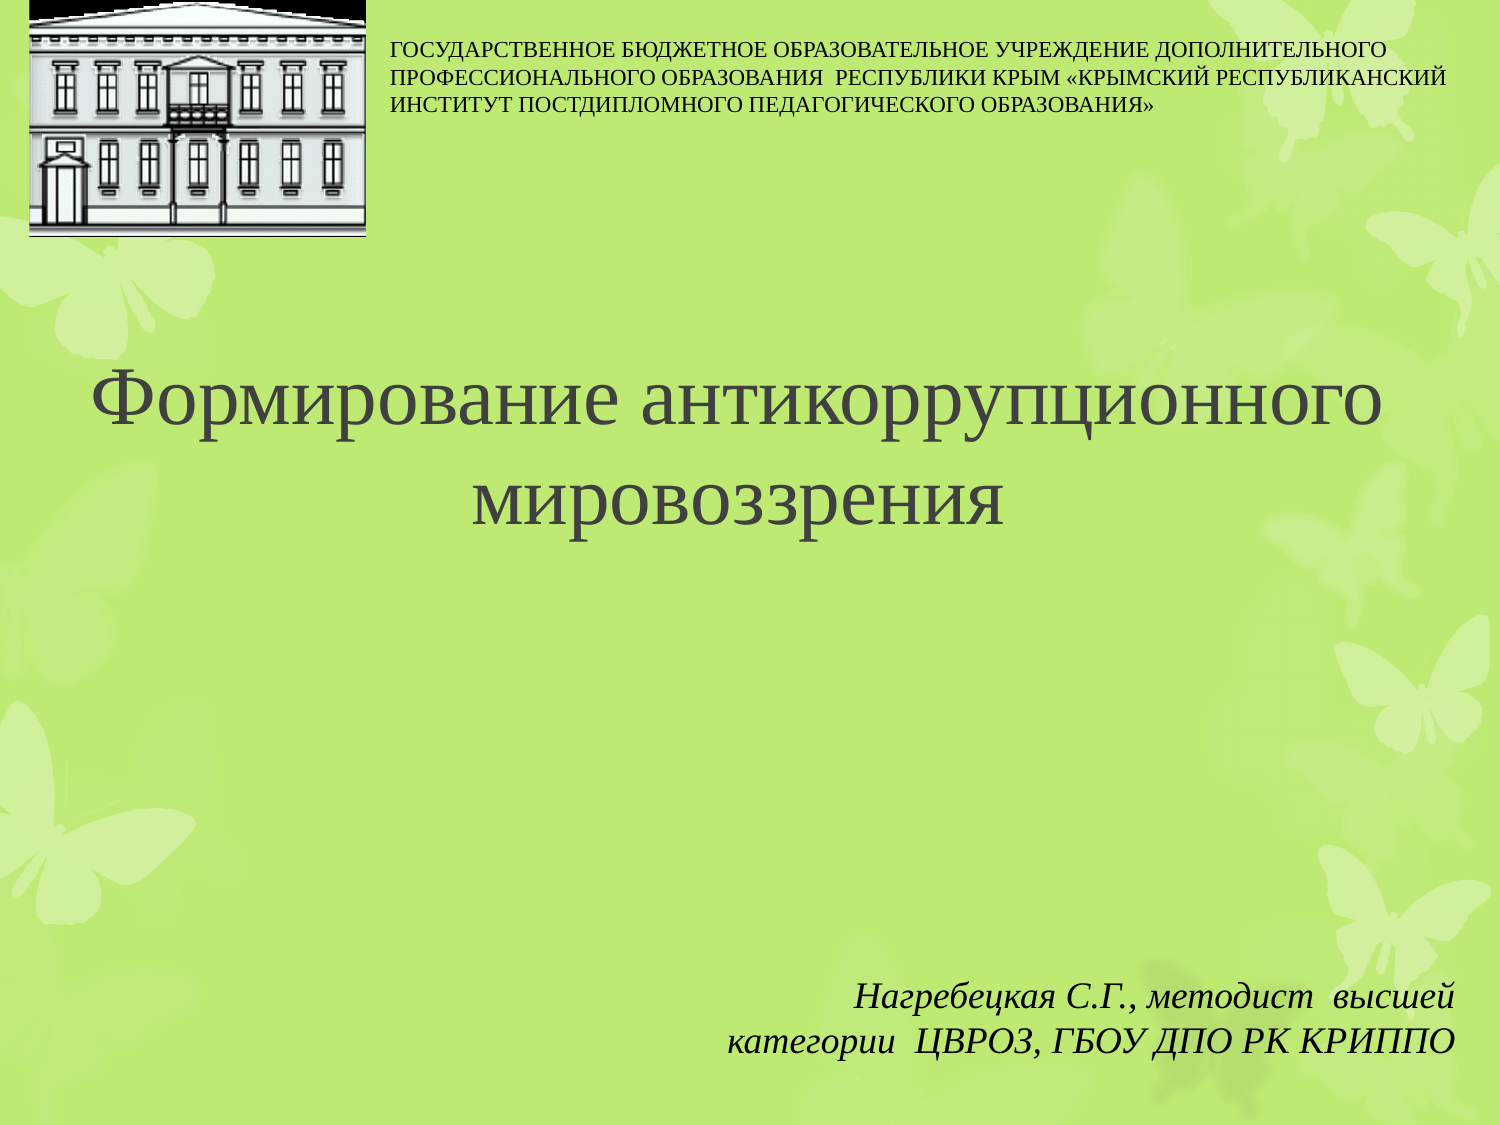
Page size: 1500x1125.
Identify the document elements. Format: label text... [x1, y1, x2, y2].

picture [28, 0, 367, 237]
text_box ГОСУДАРСТВЕННОЕ БЮДЖЕТНОЕ ОБРАЗОВАТЕЛЬНОЕ УЧРЕЖДЕНИЕ ДОПОЛНИТЕЛЬНОГО ПРОФЕССИОНАЛЬНОГО ОБРАЗОВАНИЯ РЕСПУБЛИКИ КРЫМ «КРЫМСКИЙ РЕСПУБЛИКАНСКИЙ ИНСТИТУТ ПОСТДИПЛОМНОГО ПЕДАГОГИЧЕСКОГО ОБРАЗОВАНИЯ» [374, 0, 1500, 170]
list Формирование антикоррупционного мировоззрения [64, 296, 1412, 587]
text_box Нагребецкая С.Г., методист высшей категории ЦВРОЗ, ГБОУ ДПО РК КРИППО [667, 964, 1471, 1069]
